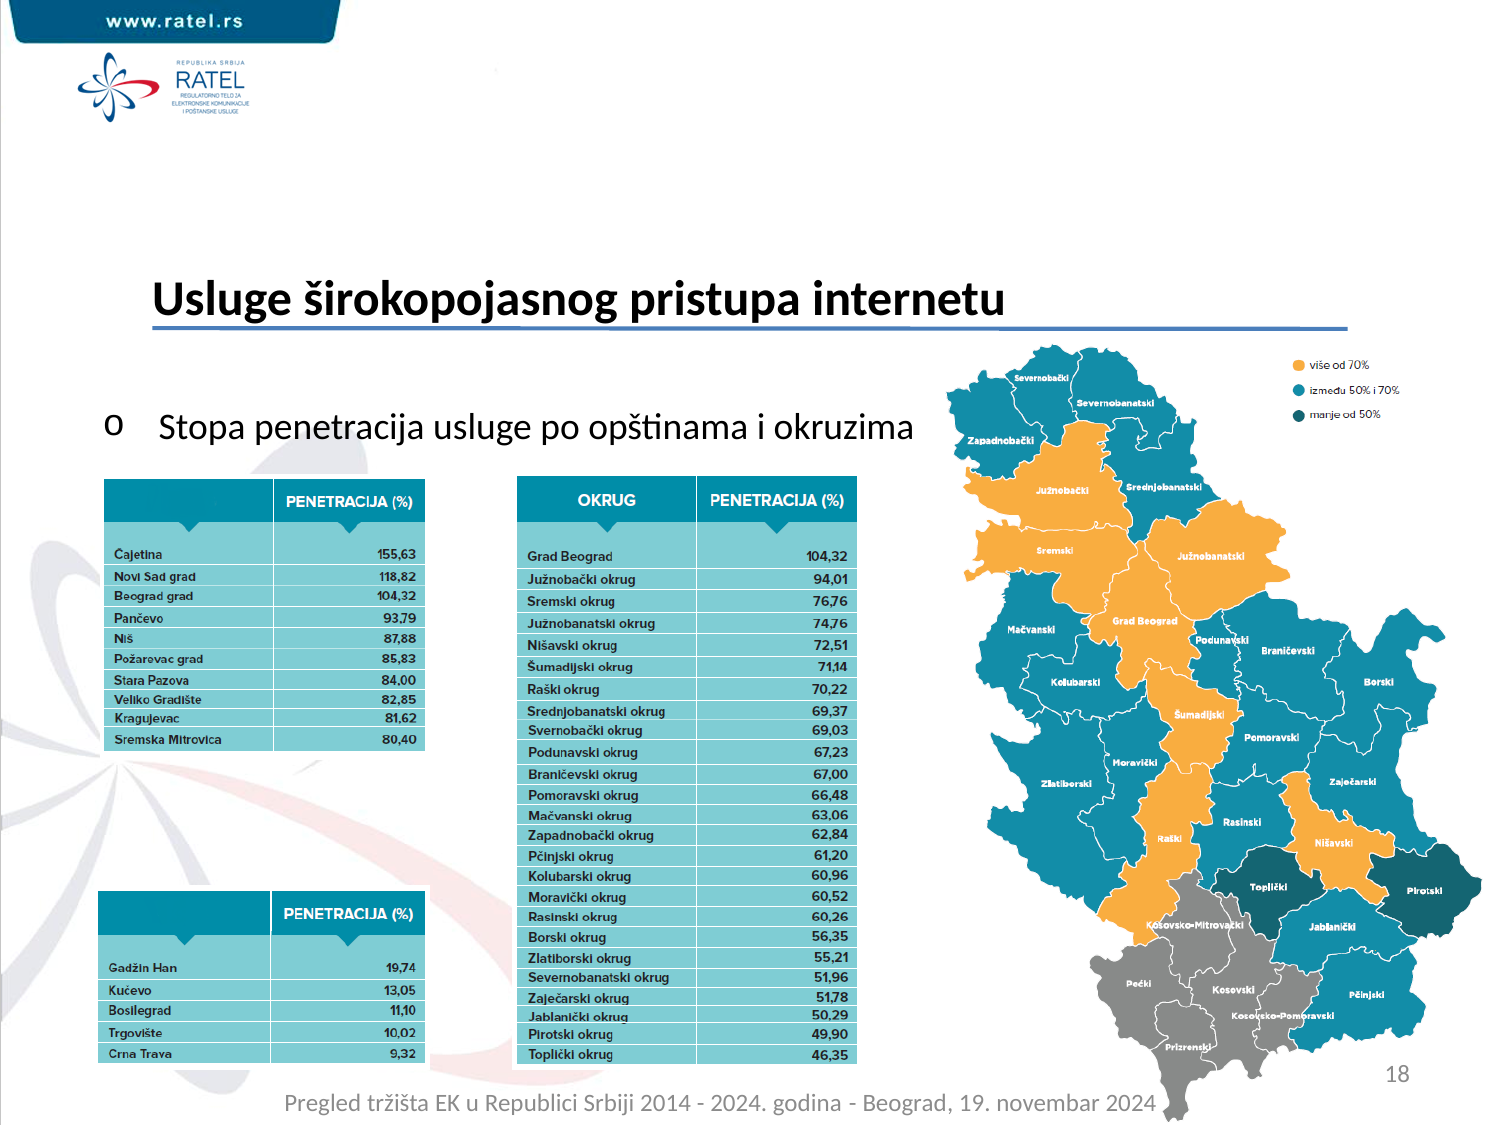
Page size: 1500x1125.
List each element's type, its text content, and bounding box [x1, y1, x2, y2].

picture [234, 18, 243, 27]
picture [140, 18, 156, 27]
picture [224, 18, 230, 27]
picture [196, 18, 205, 27]
text_box Usluge širokopojasnog pristupa internetu [137, 257, 1386, 399]
picture [188, 16, 193, 27]
picture [166, 18, 171, 27]
footer Pregled tržišta EK u Republici Srbiji 2014 - 2024. godina - Beograd, 19. novembar 2024 [222, 1078, 928, 1125]
picture [107, 18, 121, 27]
text_box Stopa penetracija usluge po opštinama i okruzima [87, 399, 928, 675]
picture [175, 18, 184, 27]
picture [0, 0, 1500, 1125]
picture [124, 18, 138, 27]
